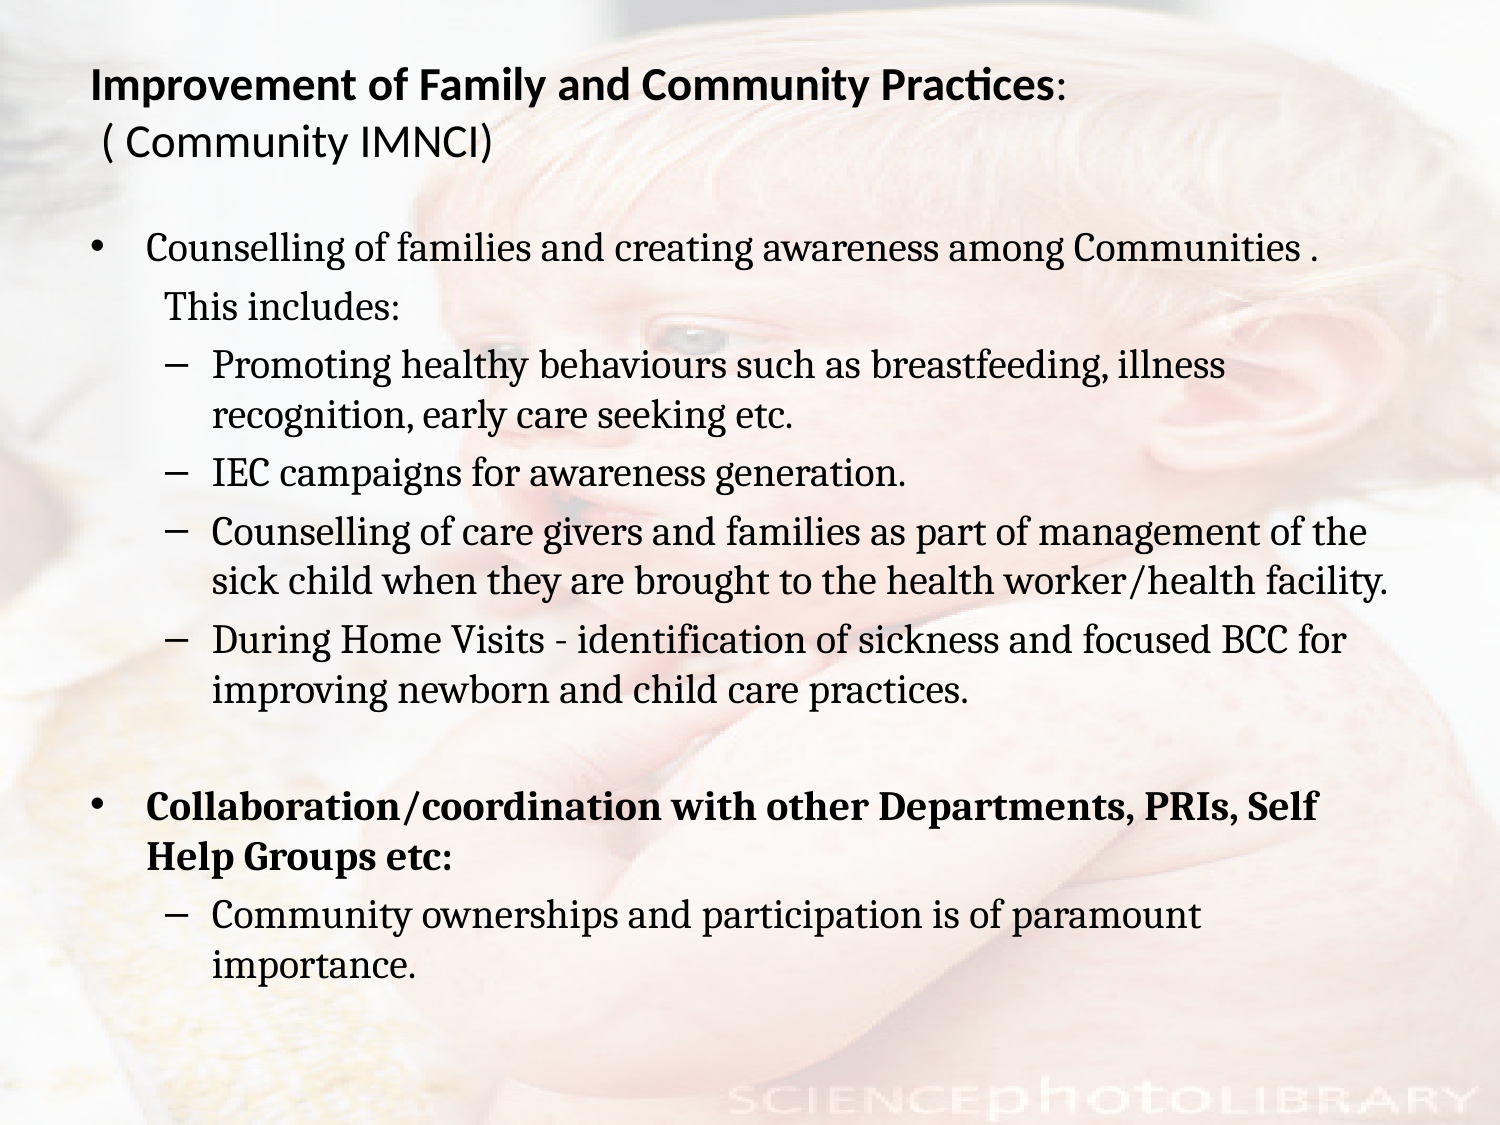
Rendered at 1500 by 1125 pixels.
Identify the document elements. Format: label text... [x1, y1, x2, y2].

list Counselling of families and creating awareness among Communities . This includes: Promoting healthy behaviours such as breastfeeding, illness recognition, early care seeking etc. IEC campaigns for awareness generation. Counselling of care givers and families as part of management of the sick child when they are brought to the health worker/health facility. During Home Visits - identification of sickness and focused BCC for improving newborn and child care practices. Collaboration/coordination with other Departments, PRIs, Self Help Groups etc: Community ownerships and participation is of paramount importance. [75, 212, 1425, 1075]
title Improvement of Family and Community Practices: ( Community IMNCI) [75, 45, 1463, 233]
